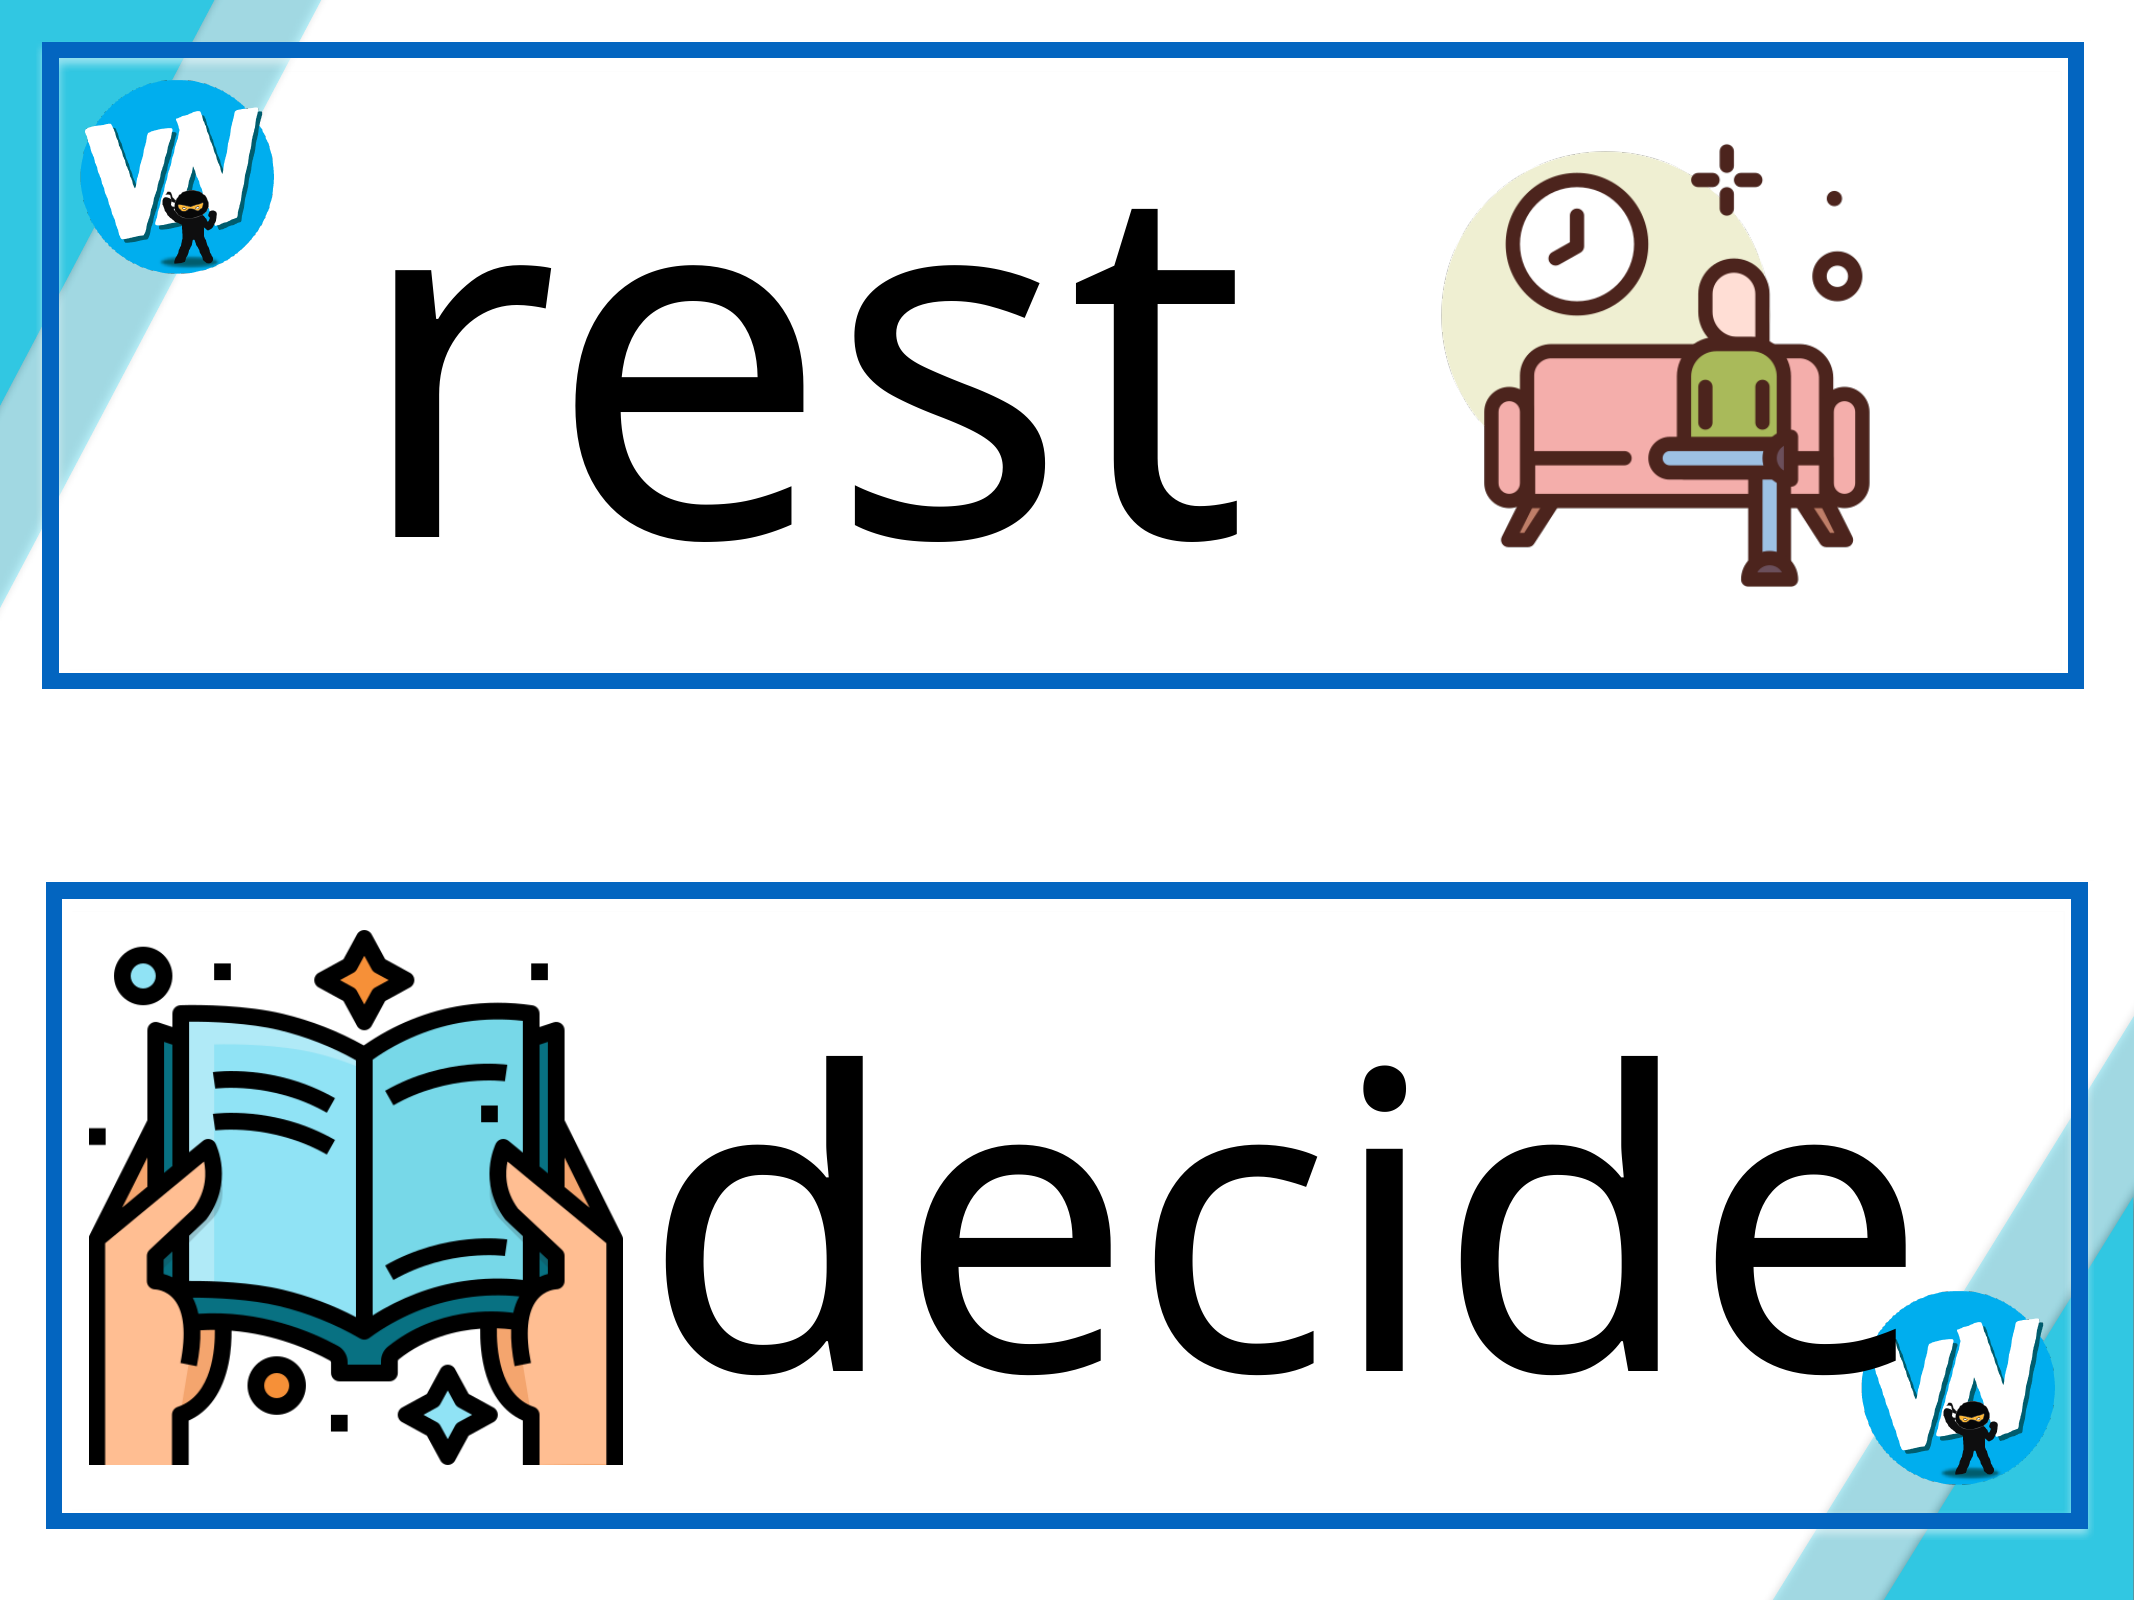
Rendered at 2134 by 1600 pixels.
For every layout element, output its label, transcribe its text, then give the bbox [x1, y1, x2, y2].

text_box [86, 50, 2076, 681]
picture [1837, 1288, 2080, 1488]
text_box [0, 0, 78, 1544]
text_box rest [344, 31, 1257, 646]
picture [1388, 98, 1923, 633]
text_box [86, 1464, 1956, 1522]
picture [88, 930, 623, 1465]
text_box [86, 890, 1956, 949]
text_box decide [631, 949, 1956, 1464]
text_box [1963, 235, 2134, 1600]
picture [57, 77, 299, 278]
